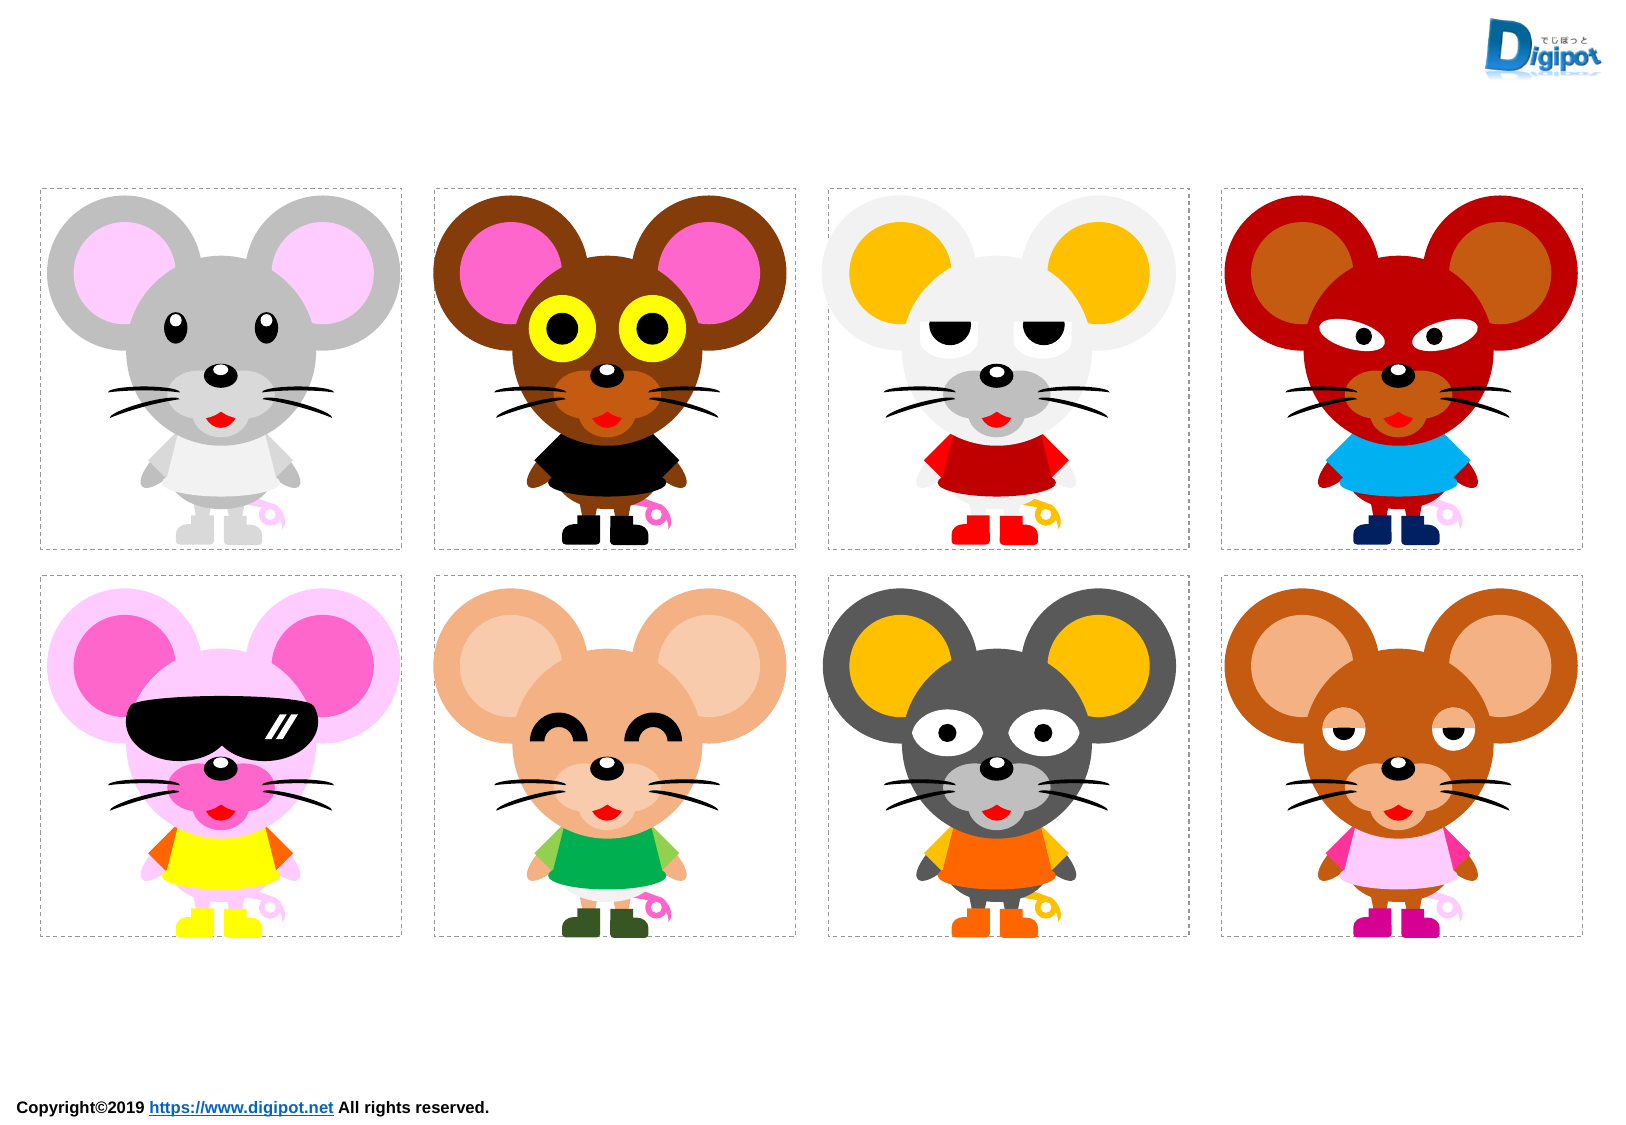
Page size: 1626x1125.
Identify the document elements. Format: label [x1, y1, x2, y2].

text_box [433, 195, 787, 546]
text_box [1224, 195, 1578, 546]
text_box [821, 195, 1177, 546]
text_box [433, 588, 787, 938]
text_box [46, 195, 401, 546]
text_box [822, 588, 1177, 938]
text_box [1224, 588, 1578, 938]
picture [1485, 18, 1602, 82]
text_box [46, 588, 401, 938]
